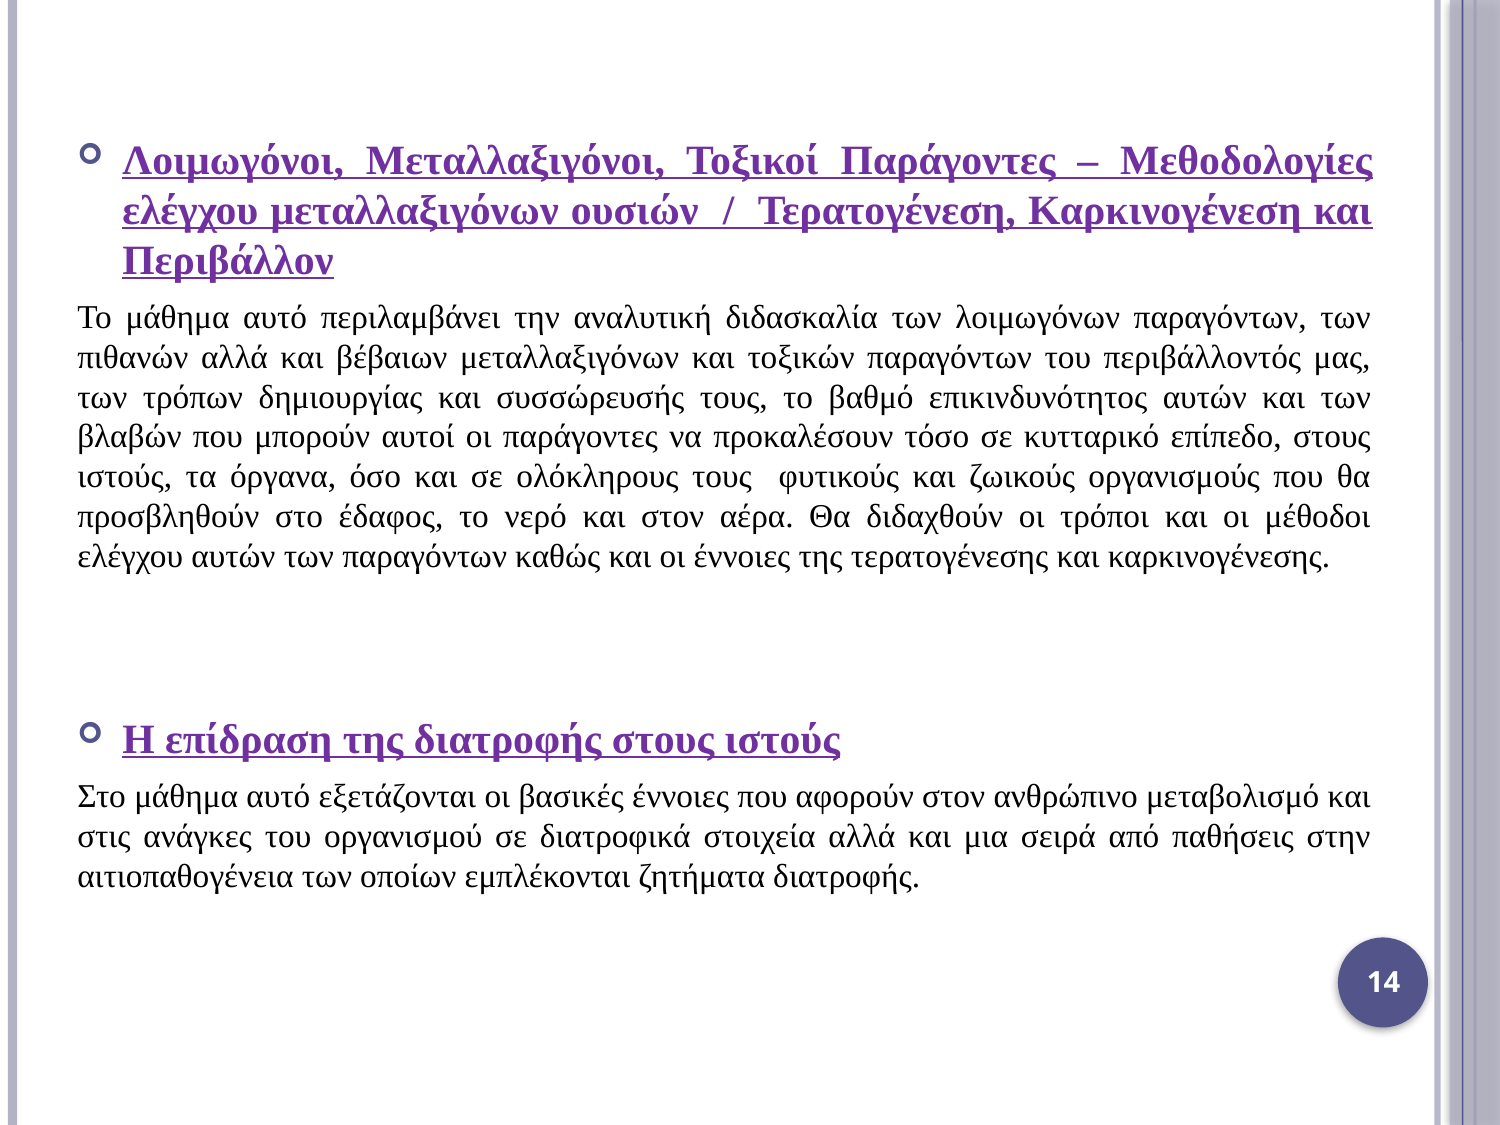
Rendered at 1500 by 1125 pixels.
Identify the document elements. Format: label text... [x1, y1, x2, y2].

list Λοιμωγόνοι, Μεταλλαξιγόνοι, Τοξικοί Παράγοντες – Μεθοδολογίες ελέγχου μεταλλαξιγόνων ουσιών / Τερατογένεση, Καρκινογένεση και Περιβάλλον Το μάθημα αυτό περιλαμβάνει την αναλυτική διδασκαλία των λοιμωγόνων παραγόντων, των πιθανών αλλά και βέβαιων μεταλλαξιγόνων και τοξικών παραγόντων του περιβάλλοντός μας, των τρόπων δημιουργίας και συσσώρευσής τους, το βαθμό επικινδυνότητος αυτών και των βλαβών που μπορούν αυτοί οι παράγοντες να προκαλέσουν τόσο σε κυτταρικό επίπεδο, στους ιστούς, τα όργανα, όσο και σε ολόκληρους τους φυτικούς και ζωικούς οργανισμούς που θα προσβληθούν στο έδαφος, το νερό και στον αέρα. Θα διδαχθούν οι τρόποι και οι μέθοδοι ελέγχου αυτών των παραγόντων καθώς και οι έννοιες της τερατογένεσης και καρκινογένεσης. Η επίδραση της διατροφής στους ιστούς Στο μάθημα αυτό εξετάζονται οι βασικές έννοιες που αφορούν στον ανθρώπινο μεταβολισμό και στις ανάγκες του οργανισμού σε διατροφικά στοιχεία αλλά και μια σειρά από παθήσεις στην αιτιοπαθογένεια των οποίων εμπλέκονται ζητήματα διατροφής. [62, 125, 1388, 1050]
slide_number 14 [1333, 940, 1434, 1027]
